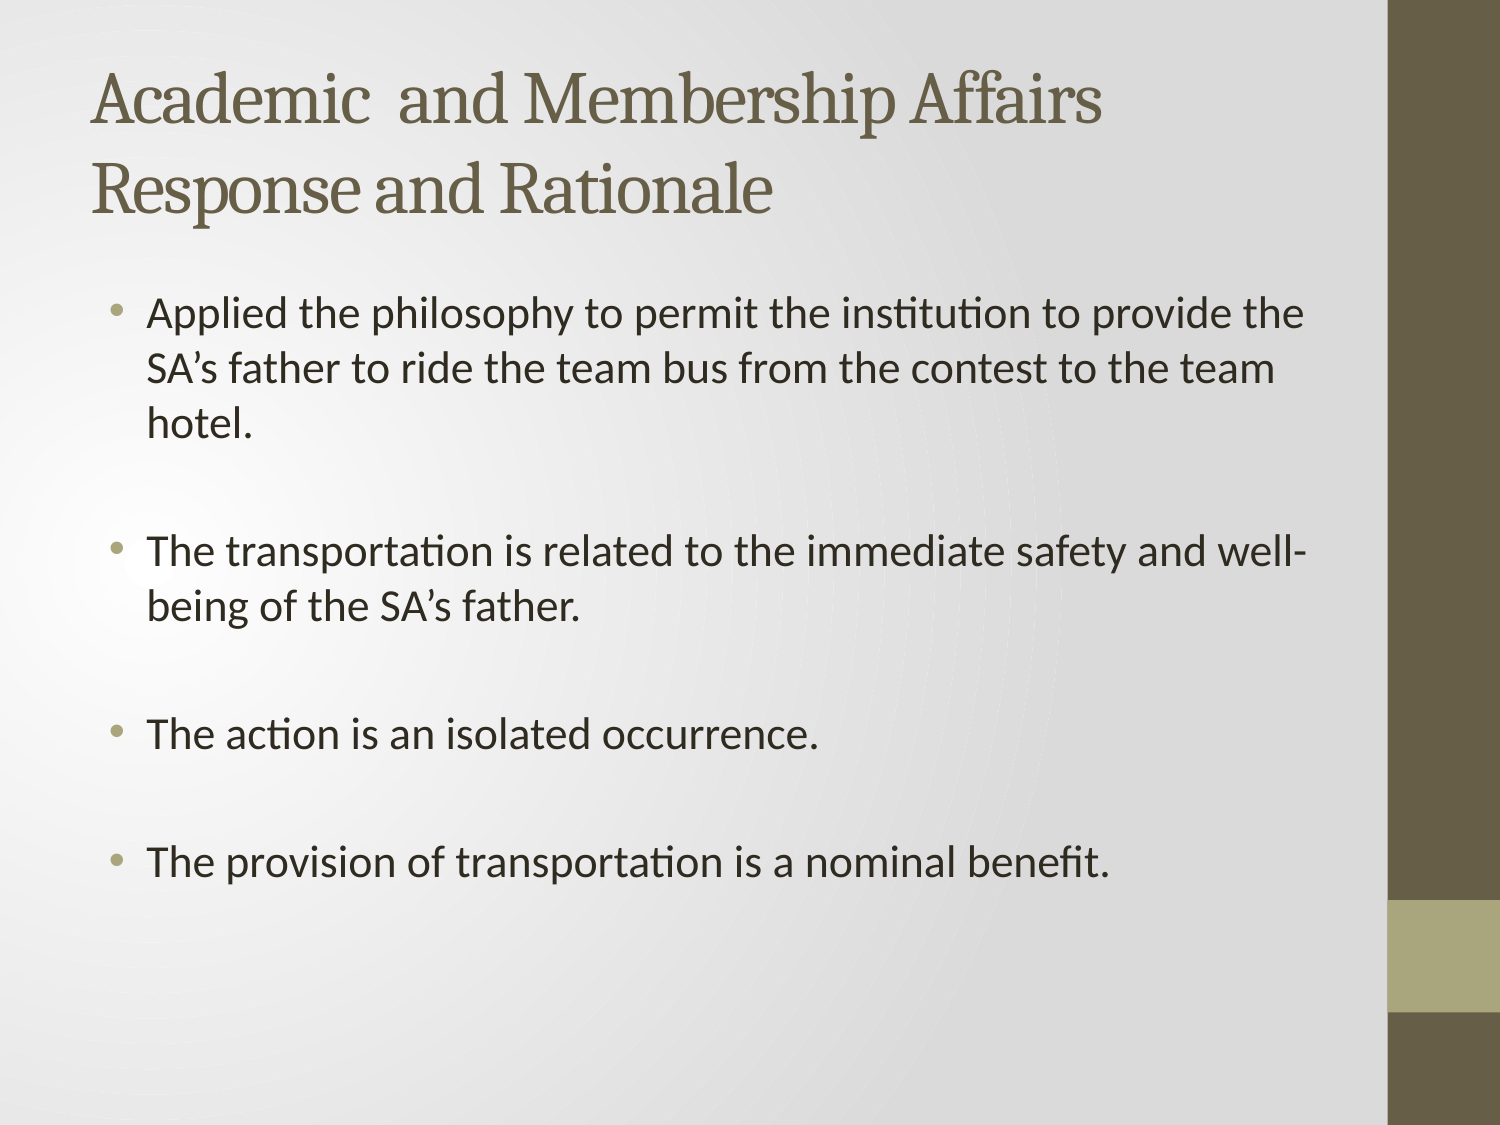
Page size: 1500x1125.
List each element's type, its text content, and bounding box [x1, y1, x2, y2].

title Academic and Membership Affairs Response and Rationale [75, 45, 1325, 233]
list Applied the philosophy to permit the institution to provide the SA’s father to ride the team bus from the contest to the team hotel. The transportation is related to the immediate safety and well-being of the SA’s father. The action is an isolated occurrence. The provision of transportation is a nominal benefit. [75, 275, 1325, 1063]
